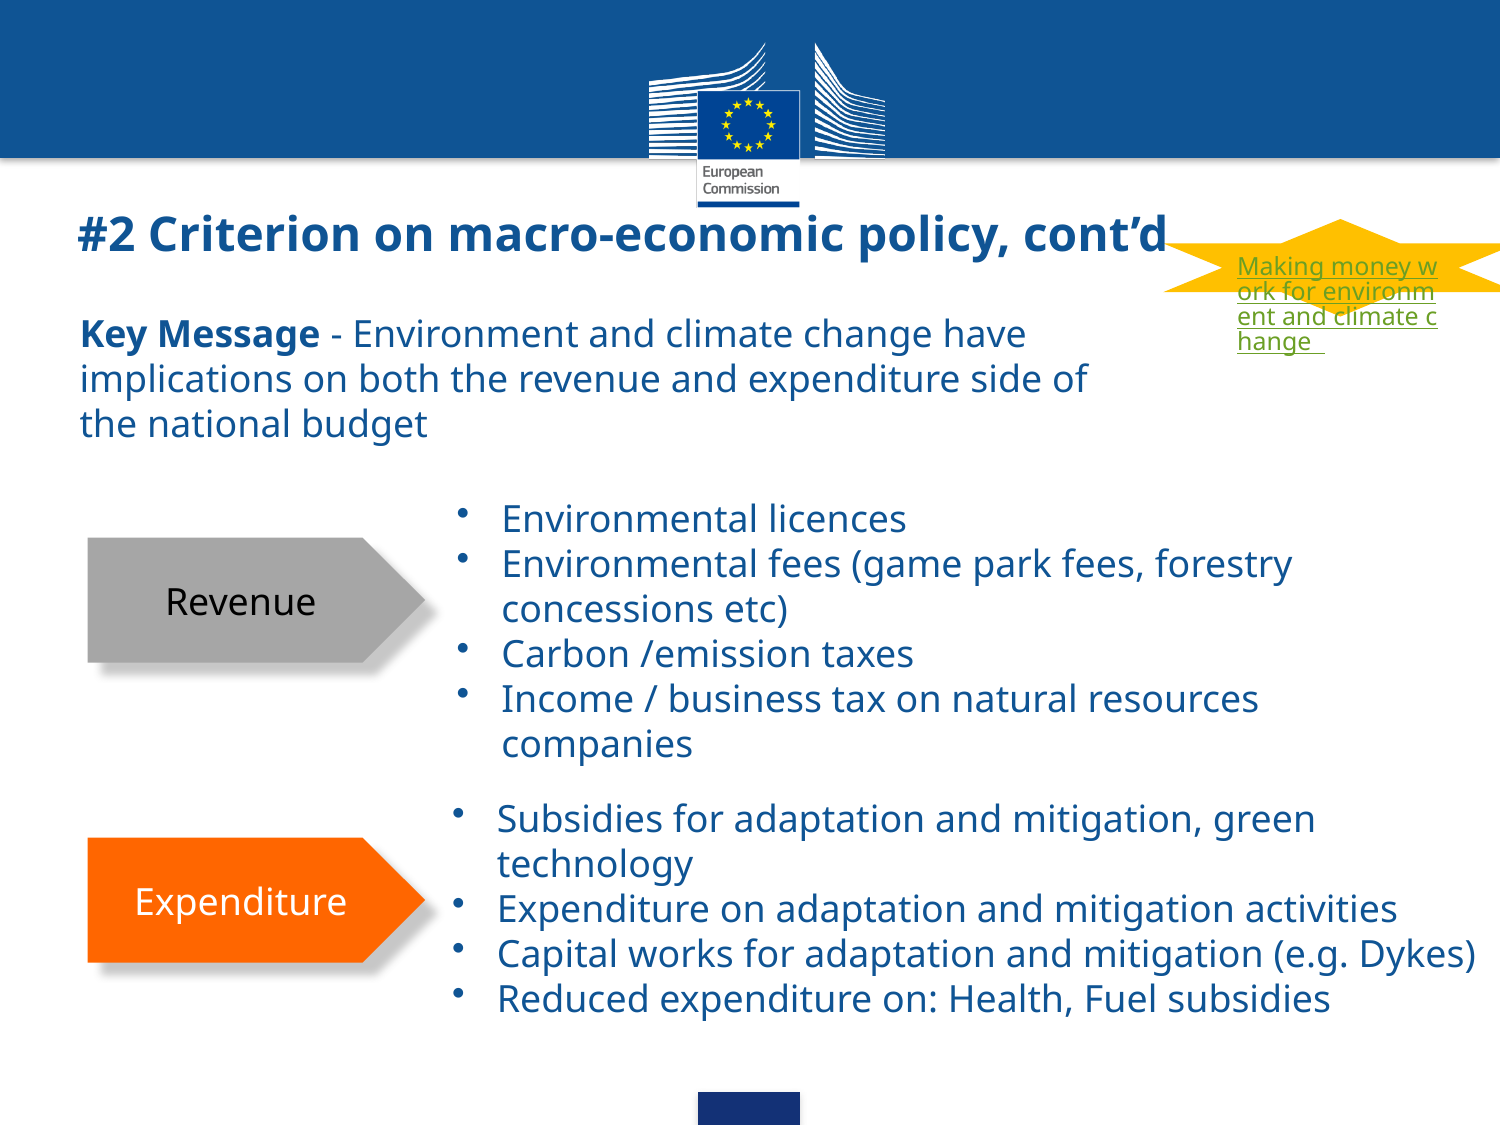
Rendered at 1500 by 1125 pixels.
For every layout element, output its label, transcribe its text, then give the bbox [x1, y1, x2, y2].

text_box Environmental licences Environmental fees (game park fees, forestry concessions etc) Carbon /emission taxes Income / business tax on natural resources companies [441, 487, 1475, 772]
picture [649, 42, 885, 184]
text_box Key Message - Environment and climate change have implications on both the revenue and expenditure side of the national budget [64, 302, 1160, 453]
text_box Subsidies for adaptation and mitigation, green technology Expenditure on adaptation and mitigation activities Capital works for adaptation and mitigation (e.g. Dykes) Reduced expenditure on: Health, Fuel subsidies [437, 787, 1499, 1027]
text_box Revenue [87, 537, 426, 663]
text_box Expenditure [87, 837, 426, 963]
text_box Making money work for environment and climate change [1163, 243, 1500, 317]
text_box #2 Criterion on macro-economic policy, cont’d [62, 184, 1413, 292]
